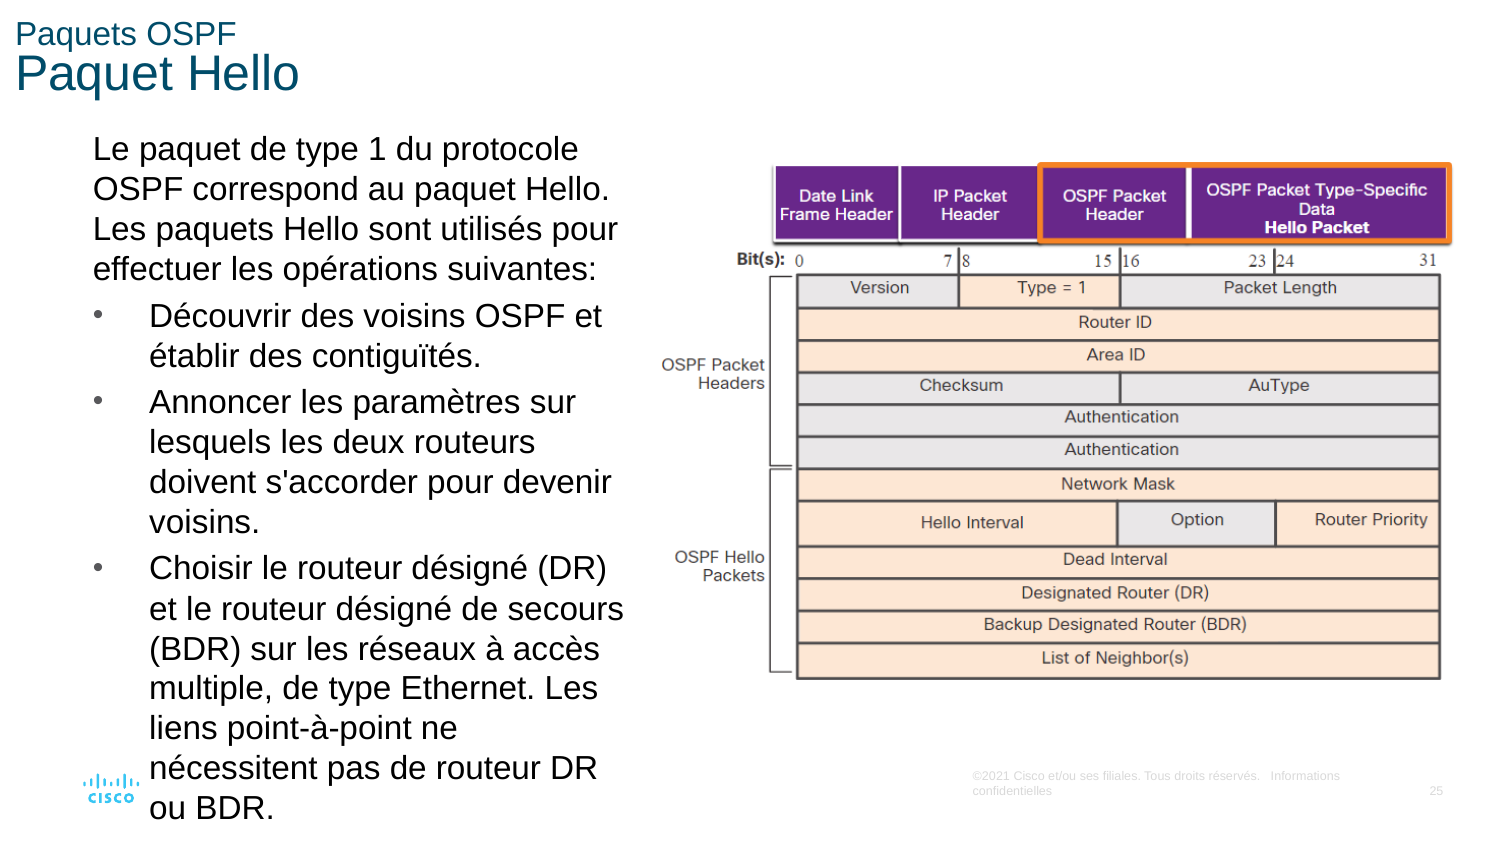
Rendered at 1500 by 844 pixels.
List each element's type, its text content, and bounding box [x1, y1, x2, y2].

title Paquets OSPF Paquet Hello [0, 0, 1369, 121]
picture [658, 159, 1455, 686]
list Le paquet de type 1 du protocole OSPF correspond au paquet Hello. Les paquets Hello sont utilisés pour effectuer les opérations suivantes: Découvrir des voisins OSPF et établir des contiguïtés. Annoncer les paramètres sur lesquels les deux routeurs doivent s'accorder pour devenir voisins. Choisir le routeur désigné (DR) et le routeur désigné de secours (BDR) sur les réseaux à accès multiple, de type Ethernet. Les liens point-à-point ne nécessitent pas de routeur DR ou BDR. [77, 120, 641, 726]
